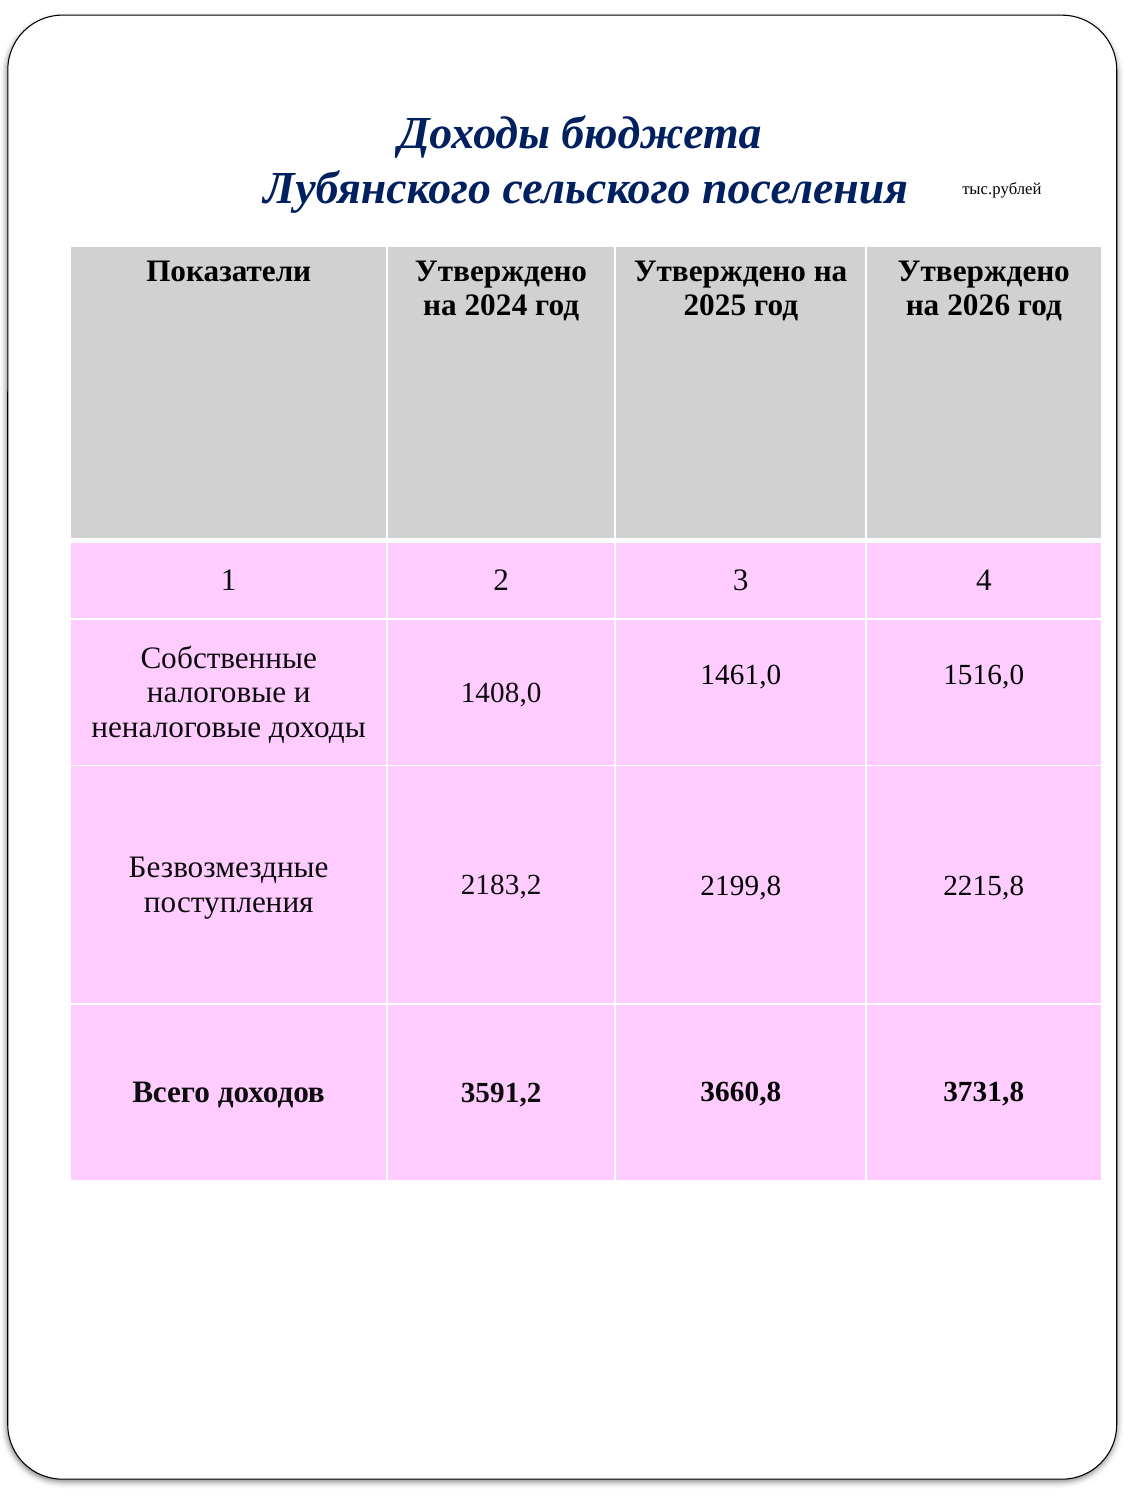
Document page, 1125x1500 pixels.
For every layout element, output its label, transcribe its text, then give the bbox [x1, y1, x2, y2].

table_cell 3731,8 [867, 1005, 1101, 1180]
table_cell 1461,0 [616, 620, 865, 765]
table_cell 4 [867, 543, 1101, 618]
table_cell 3660,8 [616, 1005, 865, 1180]
table_cell 1 [71, 543, 386, 618]
table_cell 2183,2 [388, 766, 614, 1003]
table_cell 2215,8 [867, 766, 1101, 1003]
table_header Утверждено на 2025 год [616, 247, 865, 538]
text_box Доходы бюджета Лубянского сельского поселения [233, 93, 938, 224]
table_cell 2199,8 [616, 766, 865, 1003]
table_header Утверждено на 2026 год [867, 247, 1101, 538]
table_cell 3 [616, 543, 865, 618]
table_cell 2 [388, 543, 614, 618]
table_header Утверждено на 2024 год [388, 247, 614, 538]
table_header Показатели [71, 247, 386, 538]
table_cell 3591,2 [388, 1005, 614, 1180]
text_box тыс.рублей [936, 151, 1067, 224]
table_cell 1408,0 [388, 620, 614, 765]
table_cell 1516,0 [867, 620, 1101, 765]
table_cell Собственные налоговые и неналоговые доходы [71, 620, 386, 765]
table_cell Всего доходов [71, 1005, 386, 1180]
table_cell Безвозмездные поступления [71, 766, 386, 1003]
